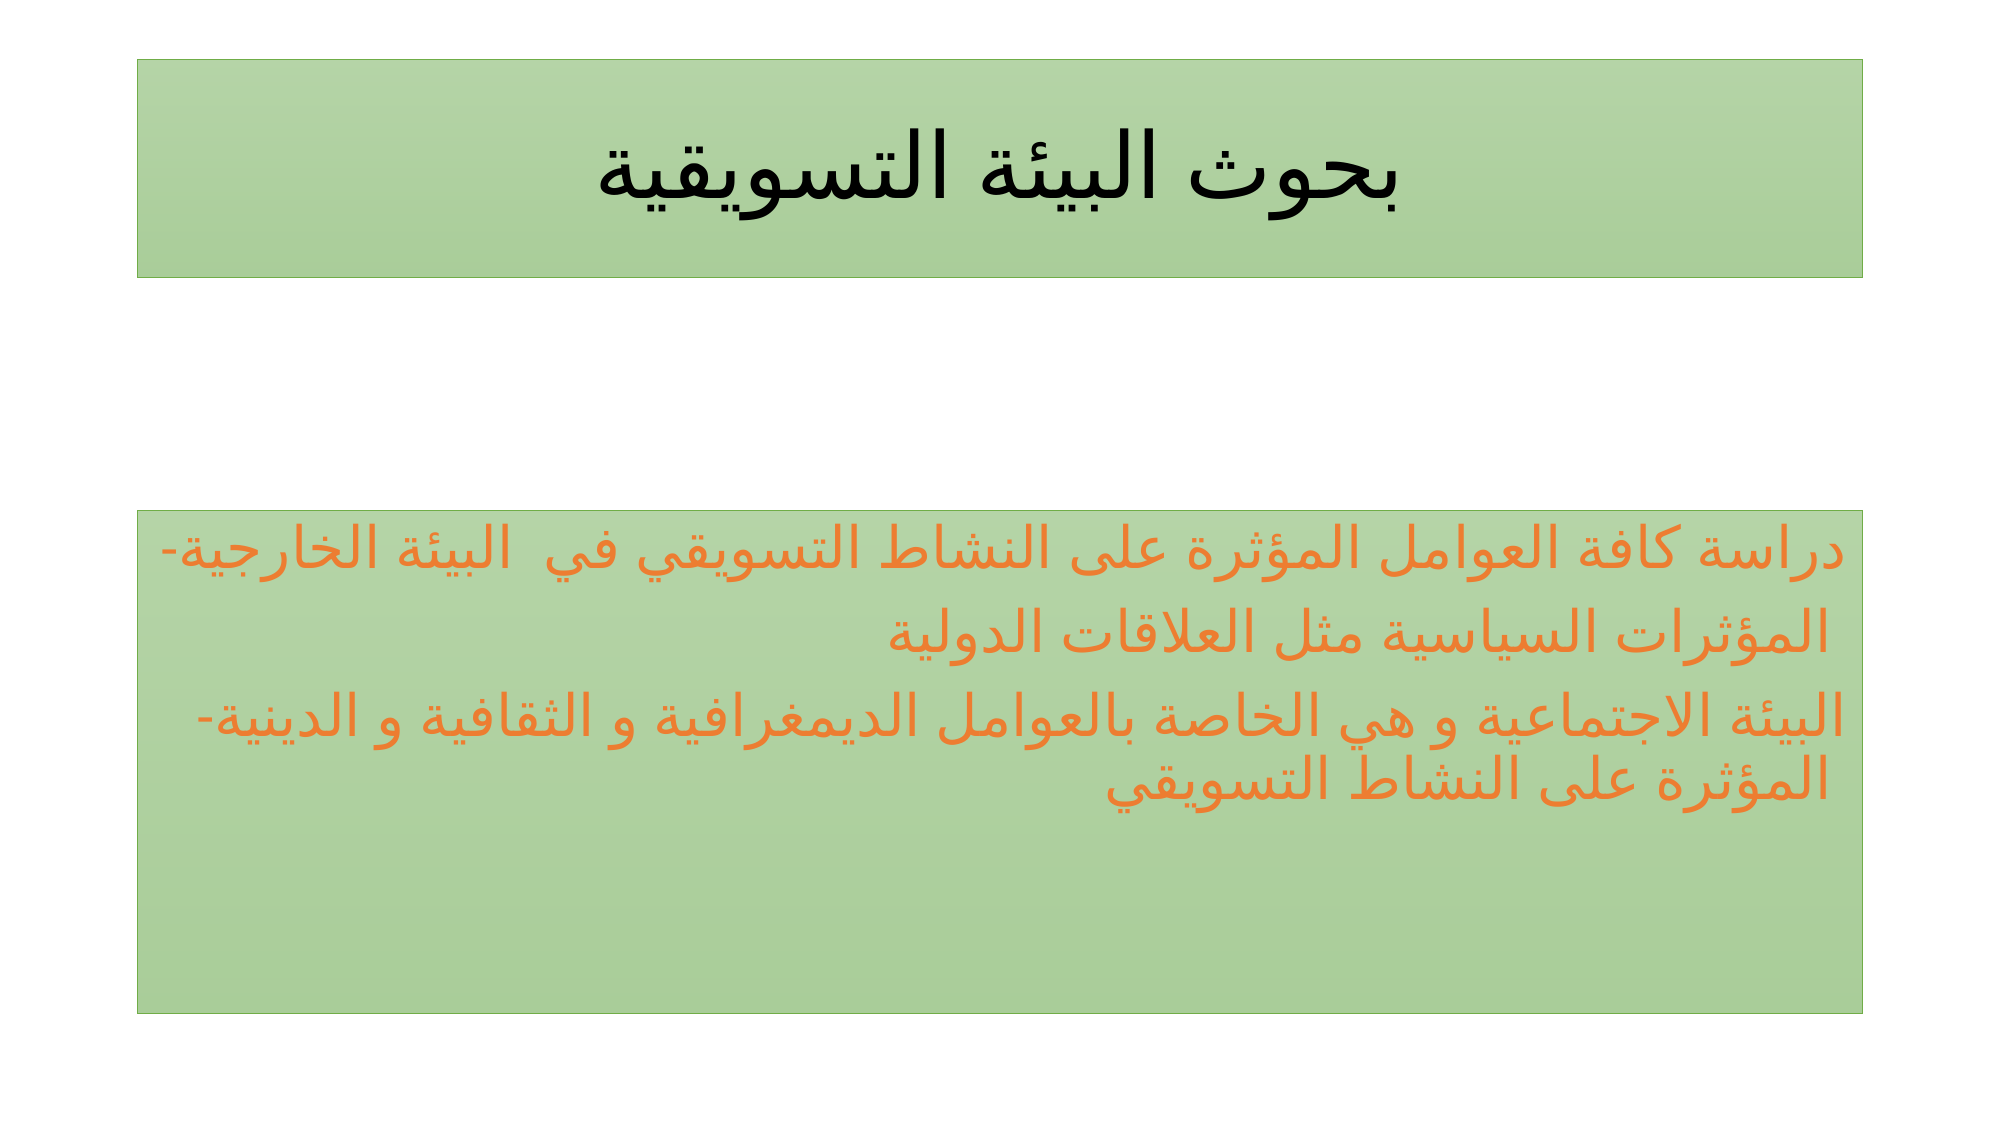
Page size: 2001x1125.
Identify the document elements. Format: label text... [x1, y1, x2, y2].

list -دراسة كافة العوامل المؤثرة على النشاط التسويقي في البيئة الخارجية المؤثرات السياسية مثل العلاقات الدولية -البيئة الاجتماعية و هي الخاصة بالعوامل الديمغرافية و الثقافية و الدينية المؤثرة على النشاط التسويقي [137, 510, 1863, 1014]
title بحوث البيئة التسويقية [137, 59, 1863, 278]
